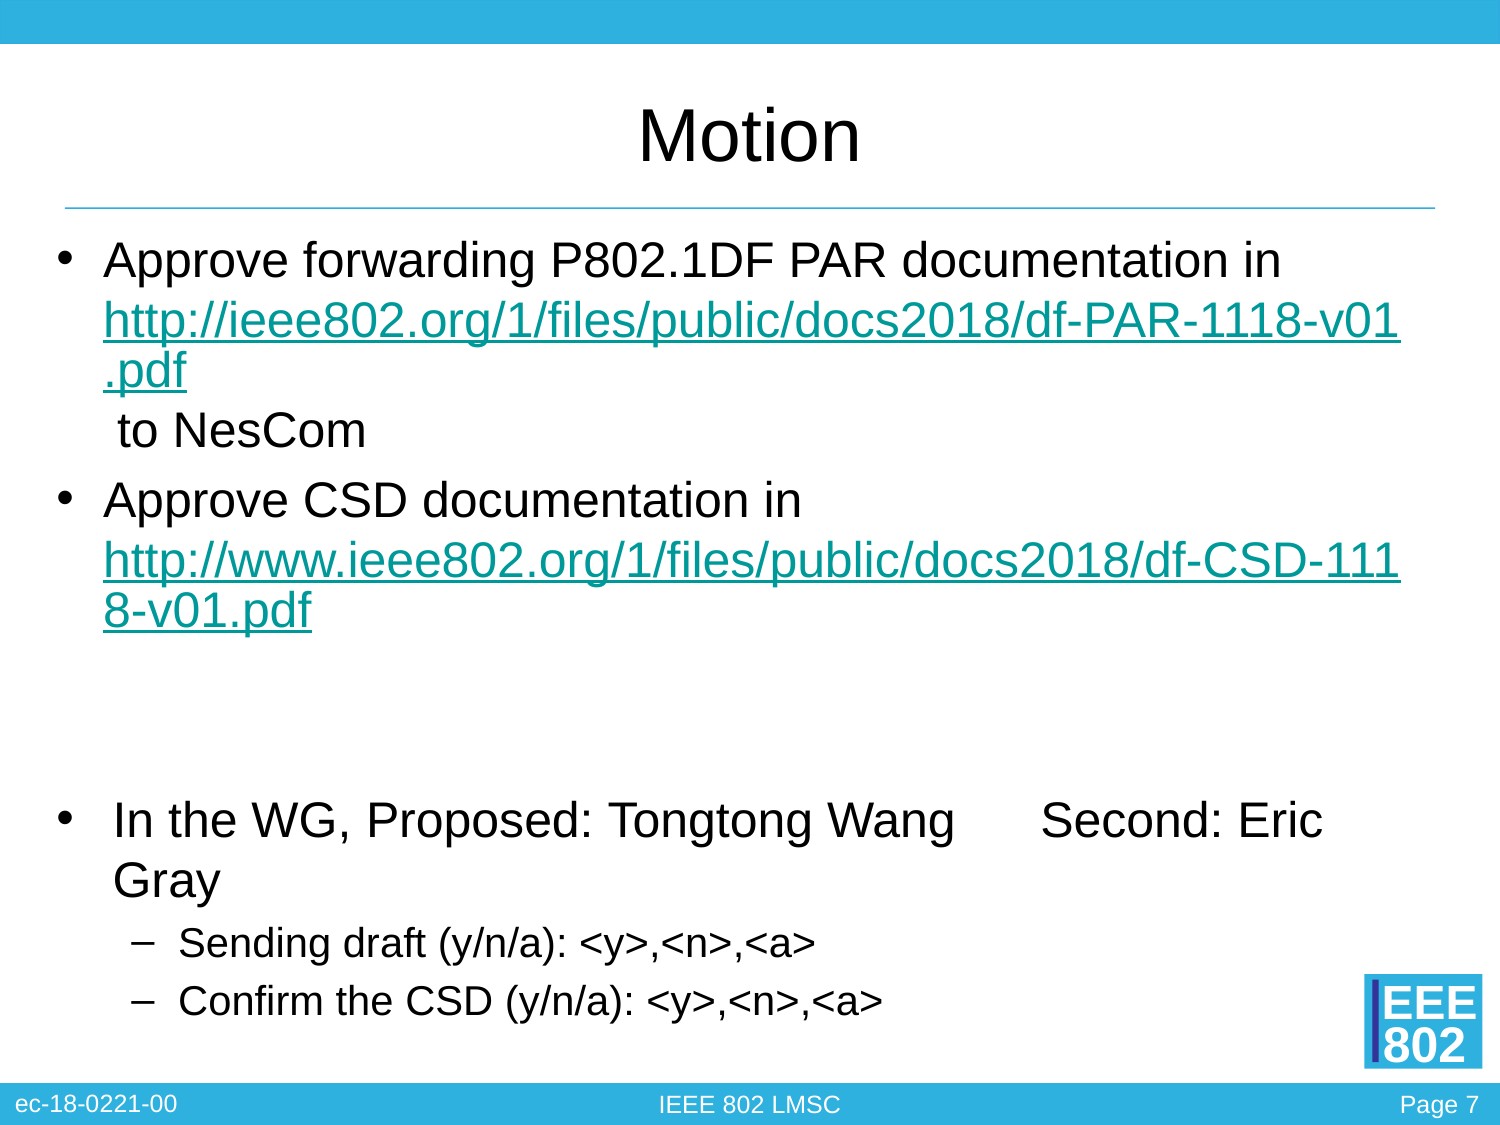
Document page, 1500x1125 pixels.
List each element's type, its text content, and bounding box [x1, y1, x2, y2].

title Motion [75, 66, 1425, 197]
list Approve forwarding P802.1DF PAR documentation in http://ieee802.org/1/files/public/docs2018/df-PAR-1118-v01.pdf to NesCom Approve CSD documentation in http://www.ieee802.org/1/files/public/docs2018/df-CSD-1118-v01.pdf In the WG, Proposed: Tongtong Wang Second: Eric Gray Sending draft (y/n/a): <y>,<n>,<a> Confirm the CSD (y/n/a): <y>,<n>,<a> In EC, mover: Glenn Parsons Second: Roger Marks (y/n/a): <y>,<n>,<a> [41, 220, 1425, 1038]
